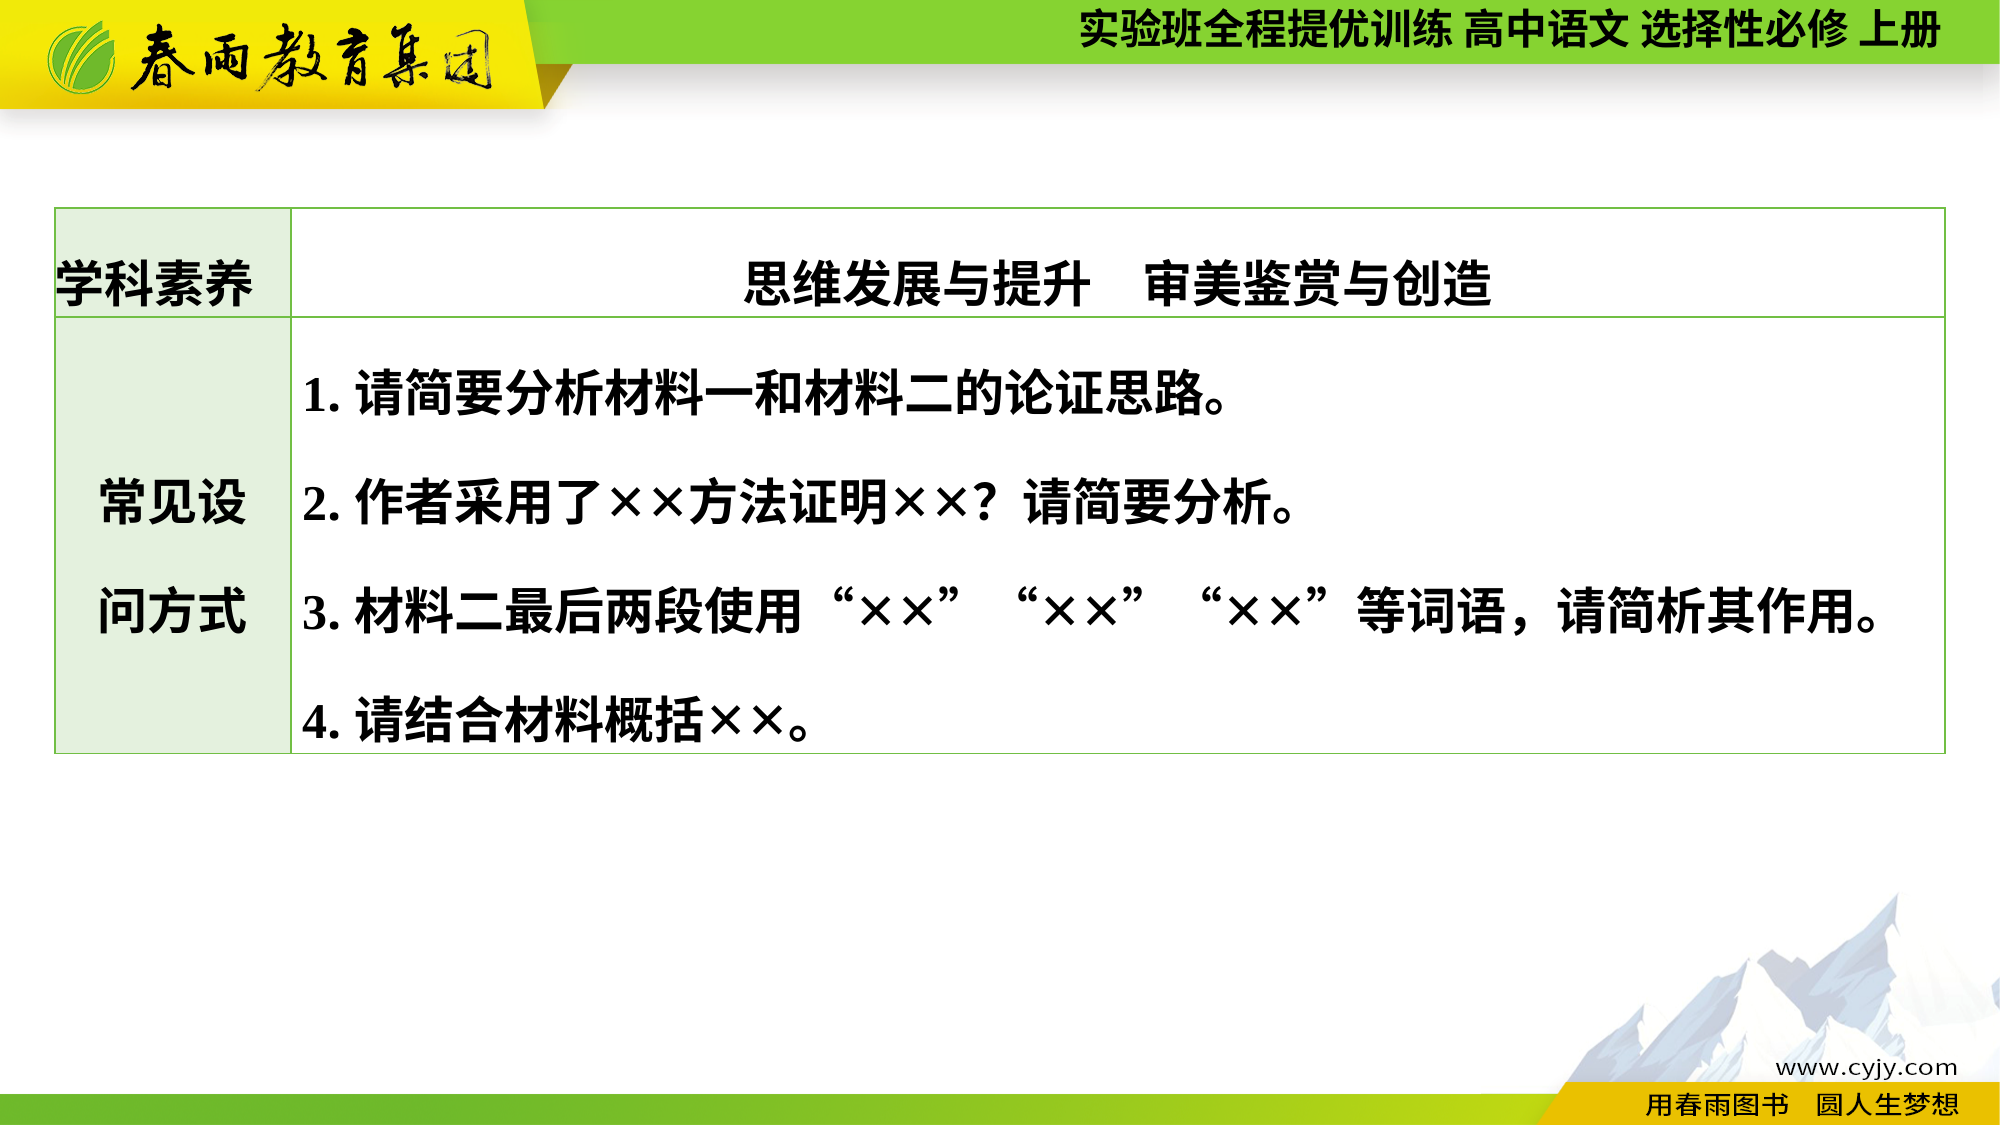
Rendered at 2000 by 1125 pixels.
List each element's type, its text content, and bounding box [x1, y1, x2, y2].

table_header 思维发展与提升 审美鉴赏与创造 [292, 209, 1944, 316]
table_header 学科素养 [56, 209, 290, 316]
table_cell 1.请简要分析材料一和材料二的论证思路。 2.作者采用了✕✕方法证明✕✕？请简要分析。 3.材料二最后两段使用“✕✕”“✕✕”“✕✕”等词语，请简析其作用。 4.请结合材料概括✕✕。 [292, 318, 1944, 753]
table_cell 常见设 问方式 [56, 318, 290, 753]
picture [0, 0, 2000, 1125]
